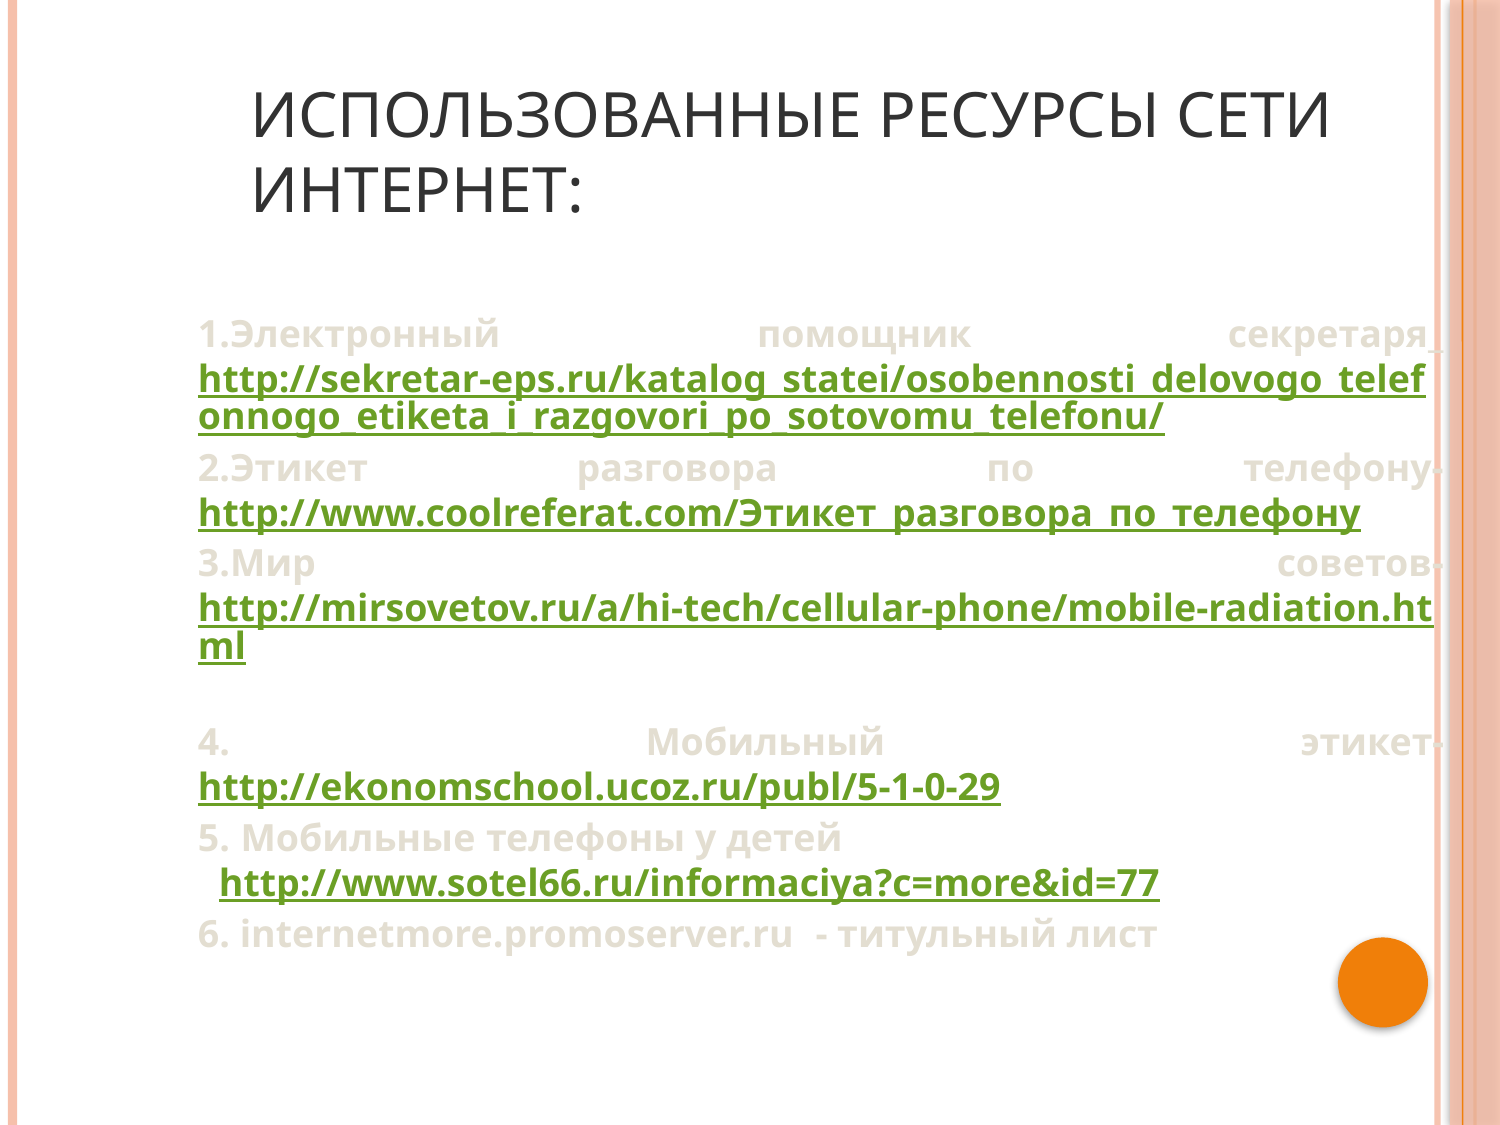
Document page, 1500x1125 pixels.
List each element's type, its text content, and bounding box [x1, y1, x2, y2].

text_box 1.Электронный помощник секретаря_ http://sekretar-eps.ru/katalog_statei/osobennosti_delovogo_telefonnogo_etiketa_i_razgovori_po_sotovomu_telefonu/ 2.Этикет разговора по телефону- http://www.coolreferat.com/Этикет_разговора_по_телефону 3.Мир советов- http://mirsovetov.ru/a/hi-tech/cellular-phone/mobile-radiation.html 4. Мобильный этикет- http://ekonomschool.ucoz.ru/publ/5-1-0-29 5. Мобильные телефоны у детей http://www.sotel66.ru/informaciya?c=more&id=77 6. internetmore.promoserver.ru - титульный лист [183, 302, 1459, 888]
title Использованные ресурсы сети Интернет: [235, 45, 1466, 233]
